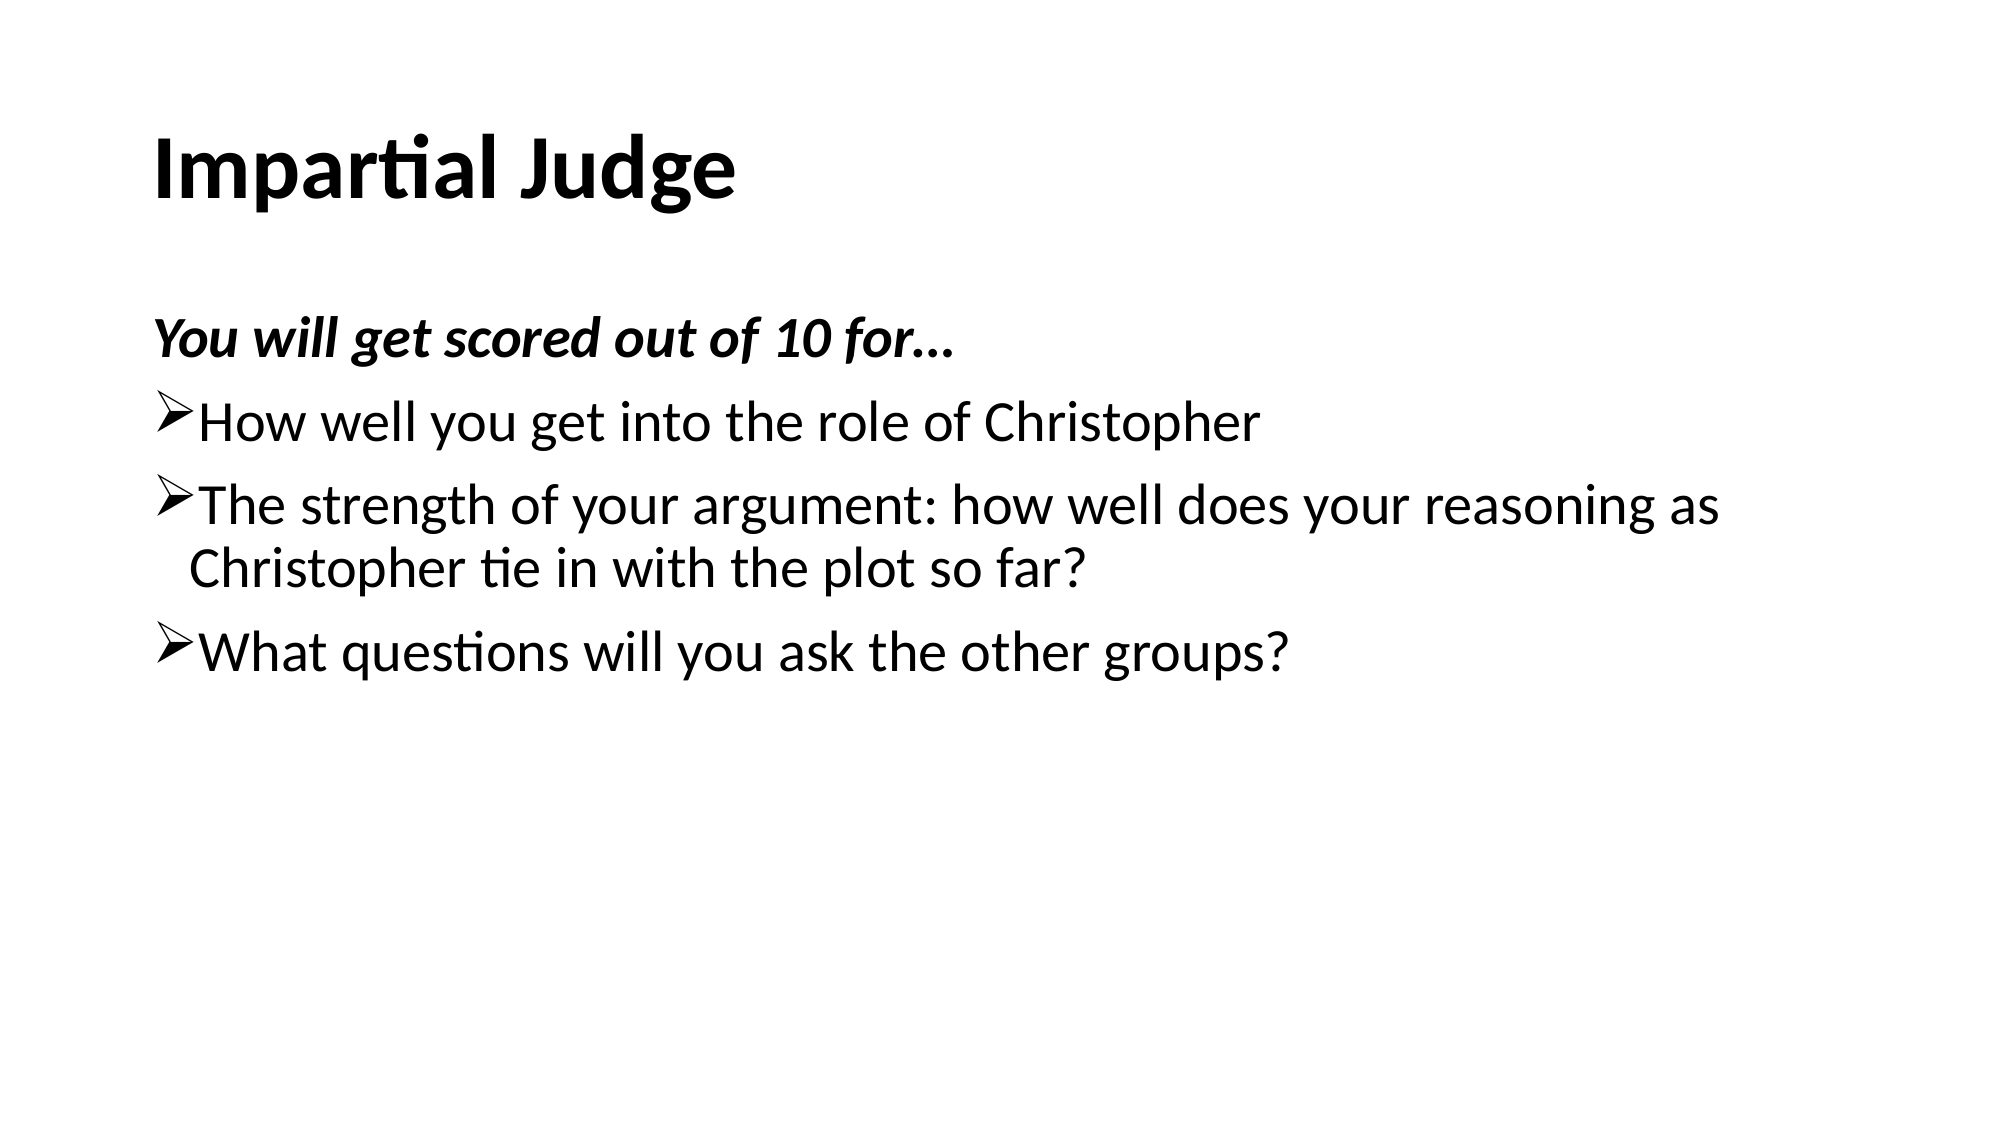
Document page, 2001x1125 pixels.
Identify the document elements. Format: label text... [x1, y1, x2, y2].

list You will get scored out of 10 for… How well you get into the role of Christopher The strength of your argument: how well does your reasoning as Christopher tie in with the plot so far? What questions will you ask the other groups? [137, 299, 1863, 1014]
title Impartial Judge [137, 59, 1863, 278]
